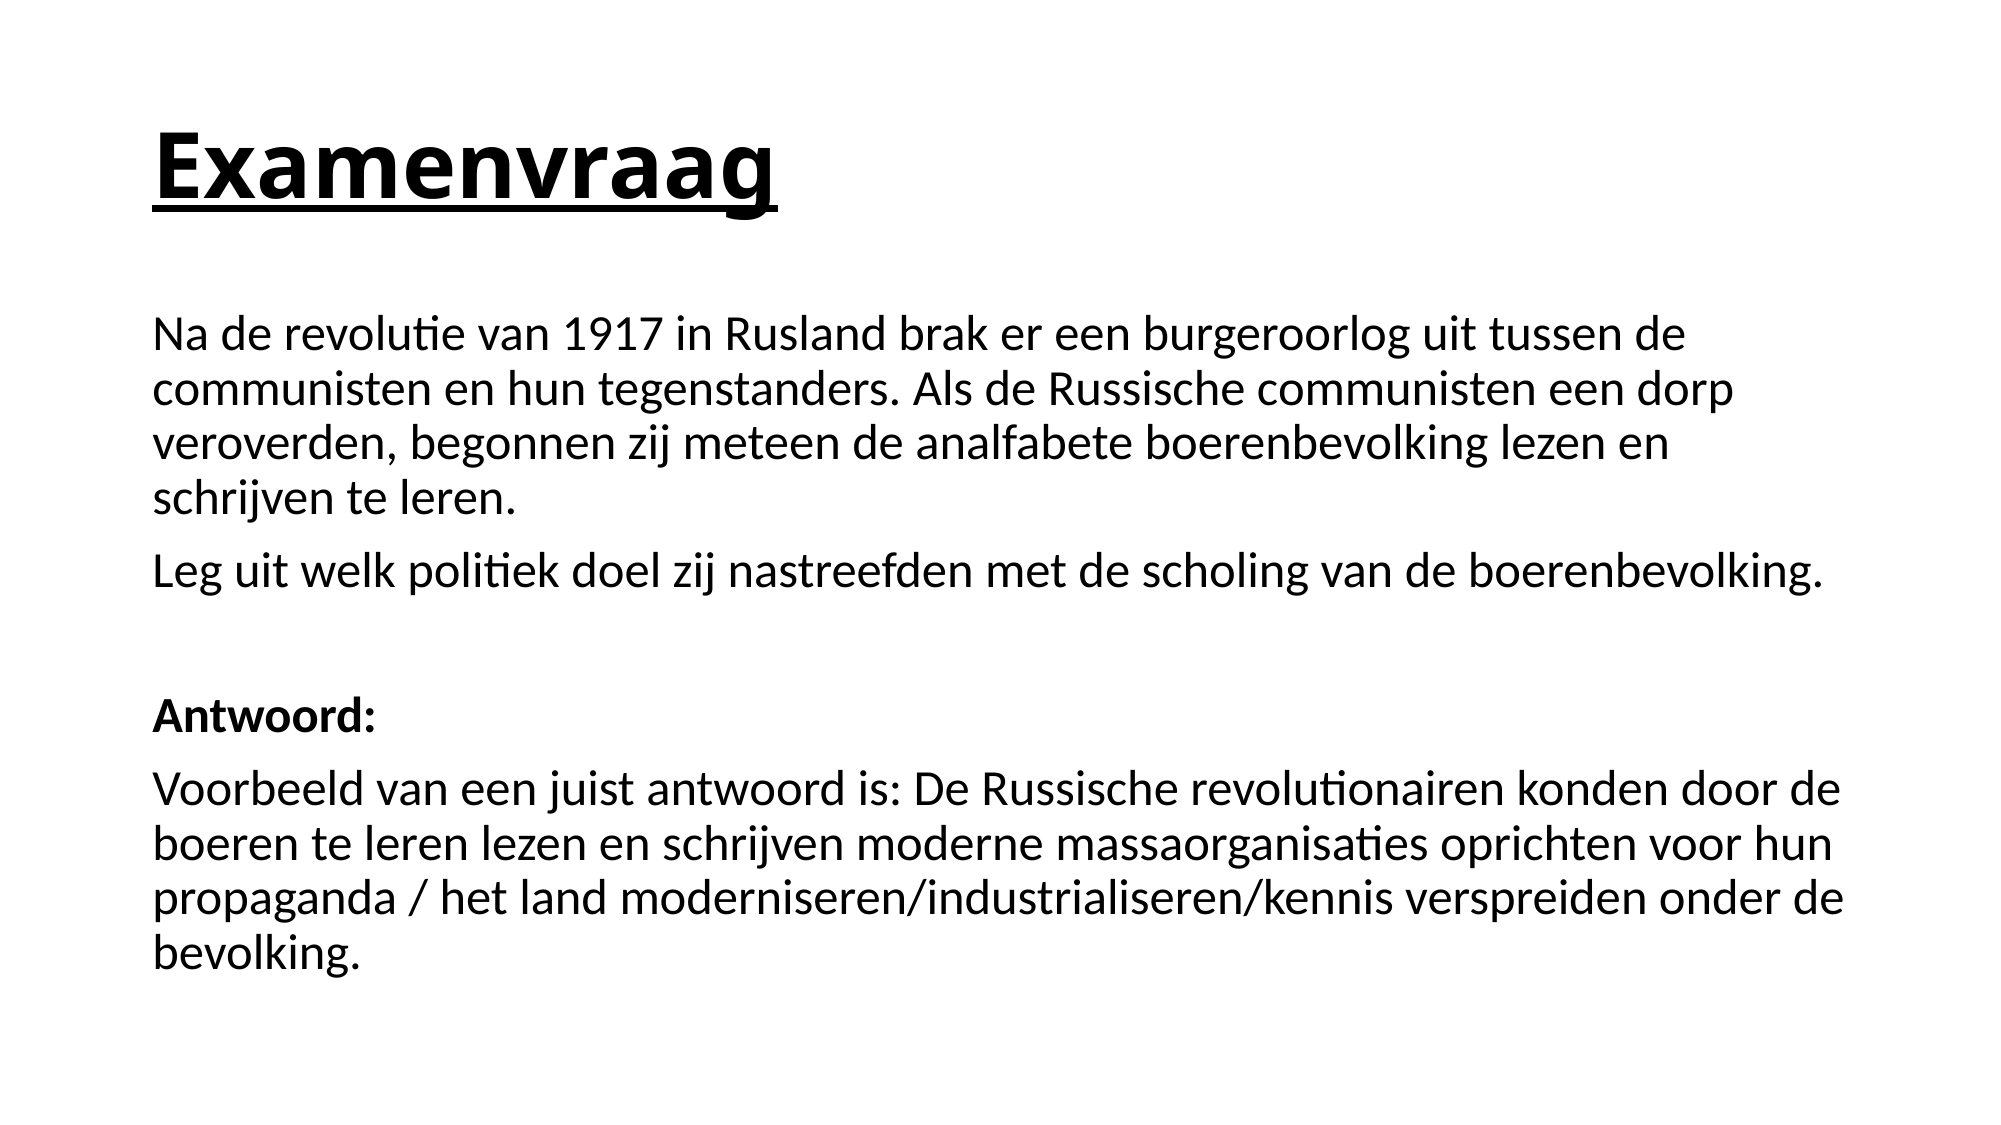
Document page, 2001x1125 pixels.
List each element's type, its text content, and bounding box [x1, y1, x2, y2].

title Examenvraag [137, 59, 1863, 278]
list Na de revolutie van 1917 in Rusland brak er een burgeroorlog uit tussen de communisten en hun tegenstanders. Als de Russische communisten een dorp veroverden, begonnen zij meteen de analfabete boerenbevolking lezen en schrijven te leren. Leg uit welk politiek doel zij nastreefden met de scholing van de boerenbevolking. Antwoord: Voorbeeld van een juist antwoord is: De Russische revolutionairen konden door de boeren te leren lezen en schrijven moderne massaorganisaties oprichten voor hun propaganda / het land moderniseren/industrialiseren/kennis verspreiden onder de bevolking. [137, 299, 1863, 1014]
